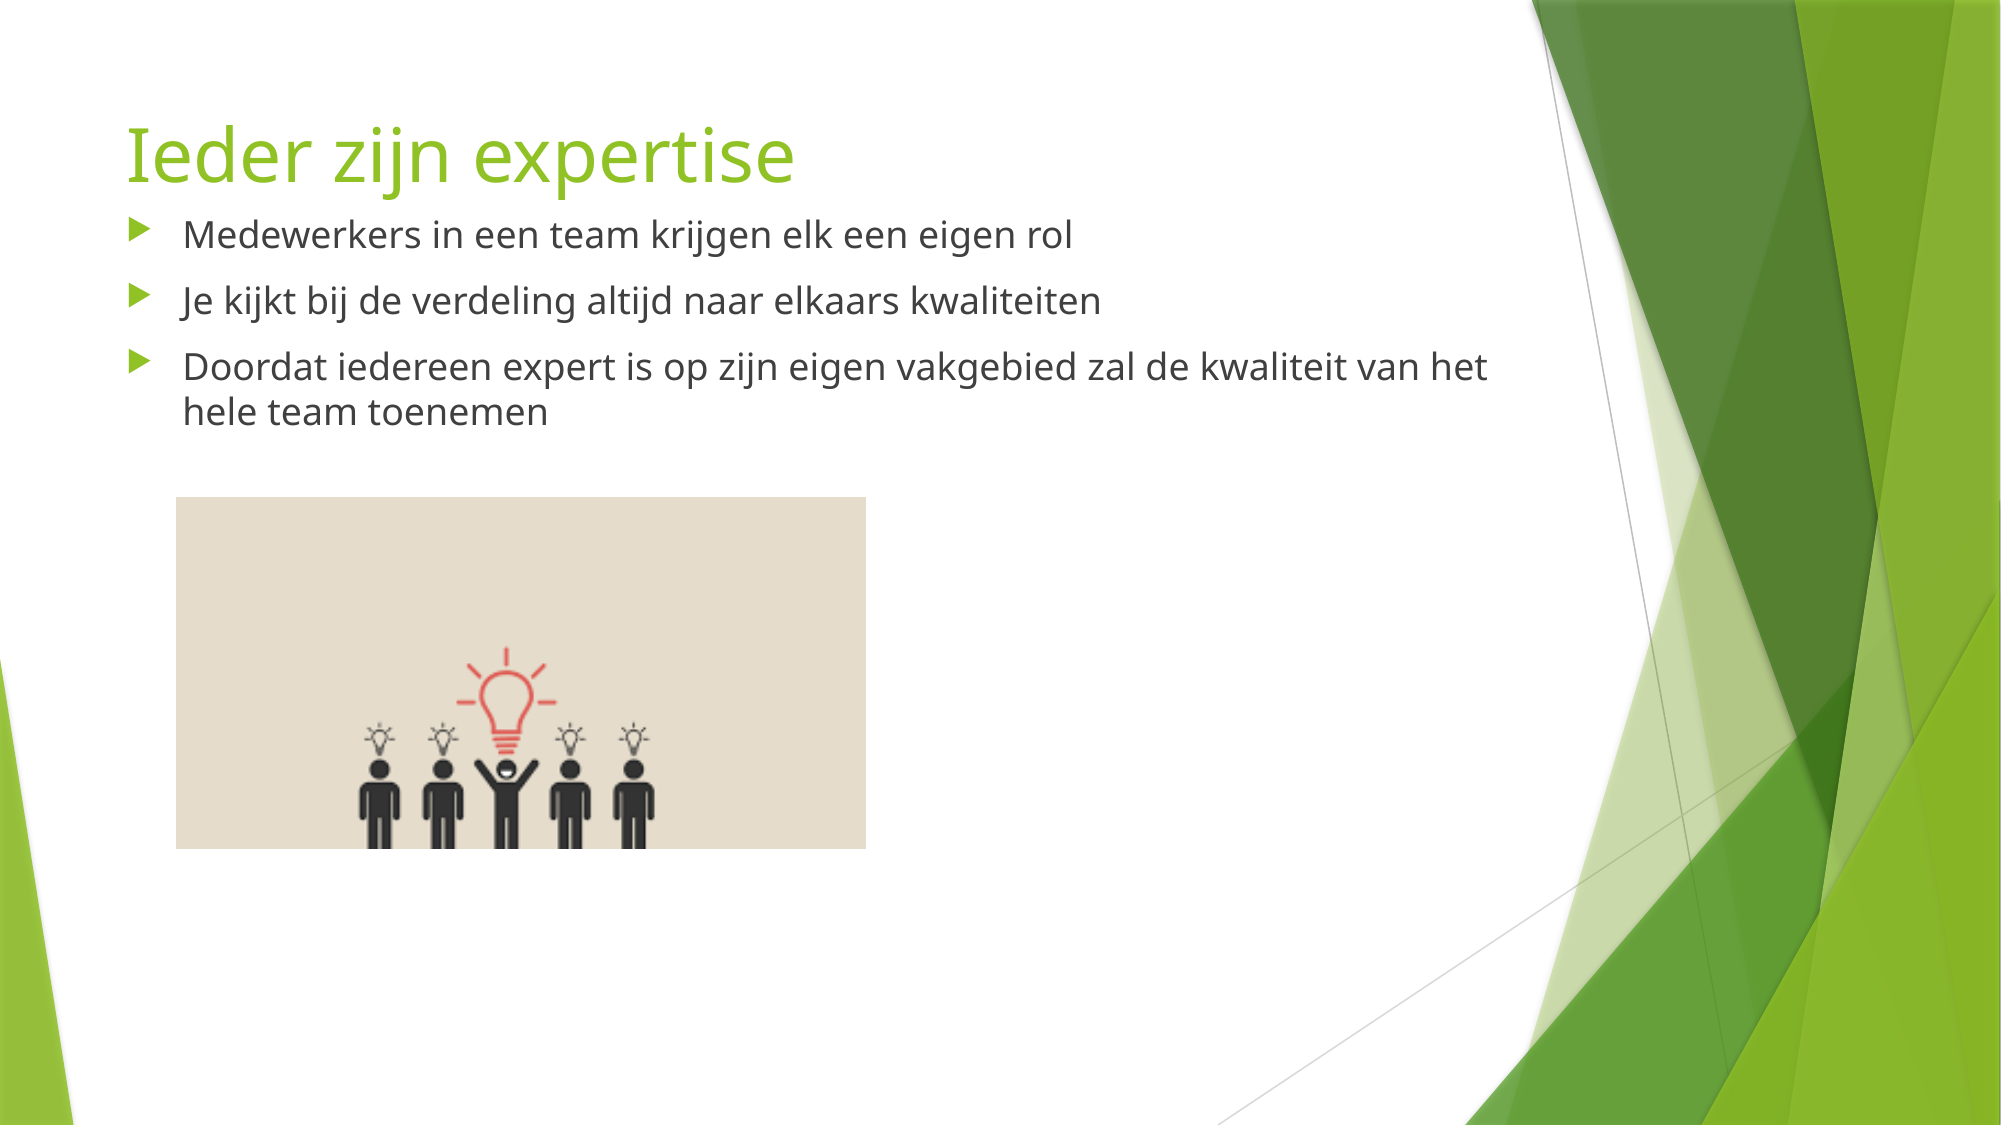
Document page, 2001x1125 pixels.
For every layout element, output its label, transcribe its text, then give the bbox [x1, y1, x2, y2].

title Ieder zijn expertise [111, 99, 1522, 203]
list Medewerkers in een team krijgen elk een eigen rol Je kijkt bij de verdeling altijd naar elkaars kwaliteiten Doordat iedereen expert is op zijn eigen vakgebied zal de kwaliteit van het hele team toenemen [111, 203, 1522, 841]
picture [175, 496, 867, 850]
